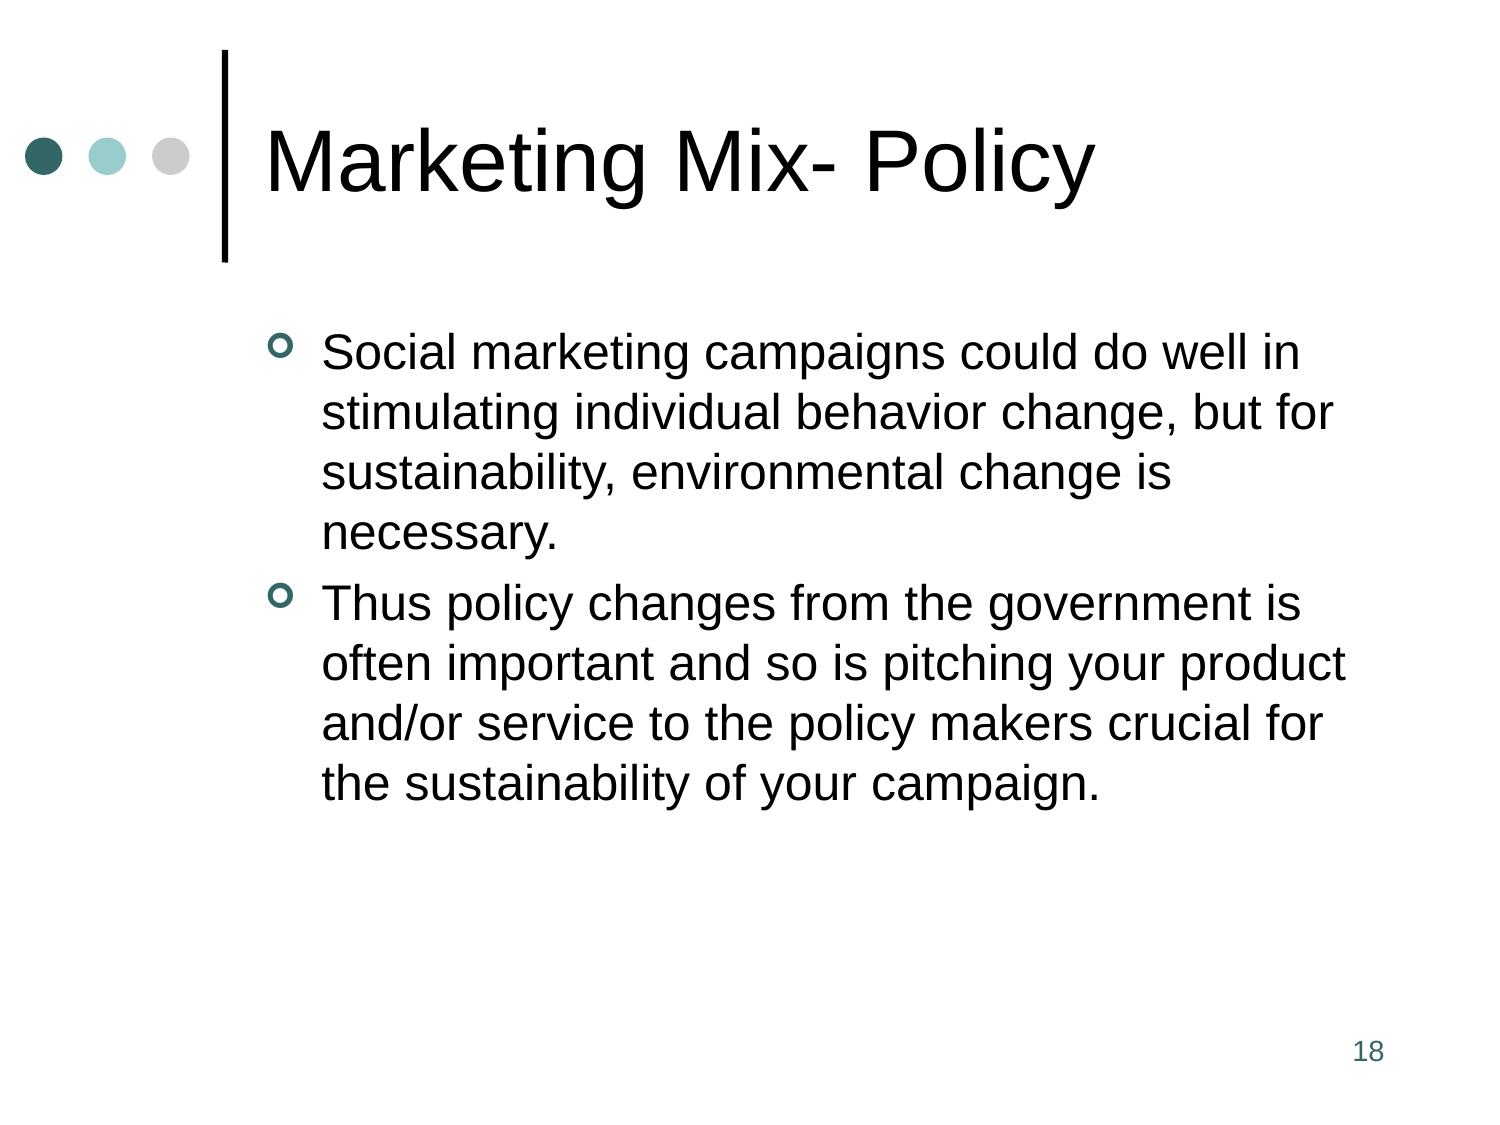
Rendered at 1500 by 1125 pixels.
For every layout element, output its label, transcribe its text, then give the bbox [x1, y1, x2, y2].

list Social marketing campaigns could do well in stimulating individual behavior change, but for sustainability, environmental change is necessary. Thus policy changes from the government is often important and so is pitching your product and/or service to the policy makers crucial for the sustainability of your campaign. [249, 312, 1400, 988]
title Marketing Mix- Policy [249, 31, 1400, 282]
slide_number 18 [1187, 1025, 1400, 1100]
